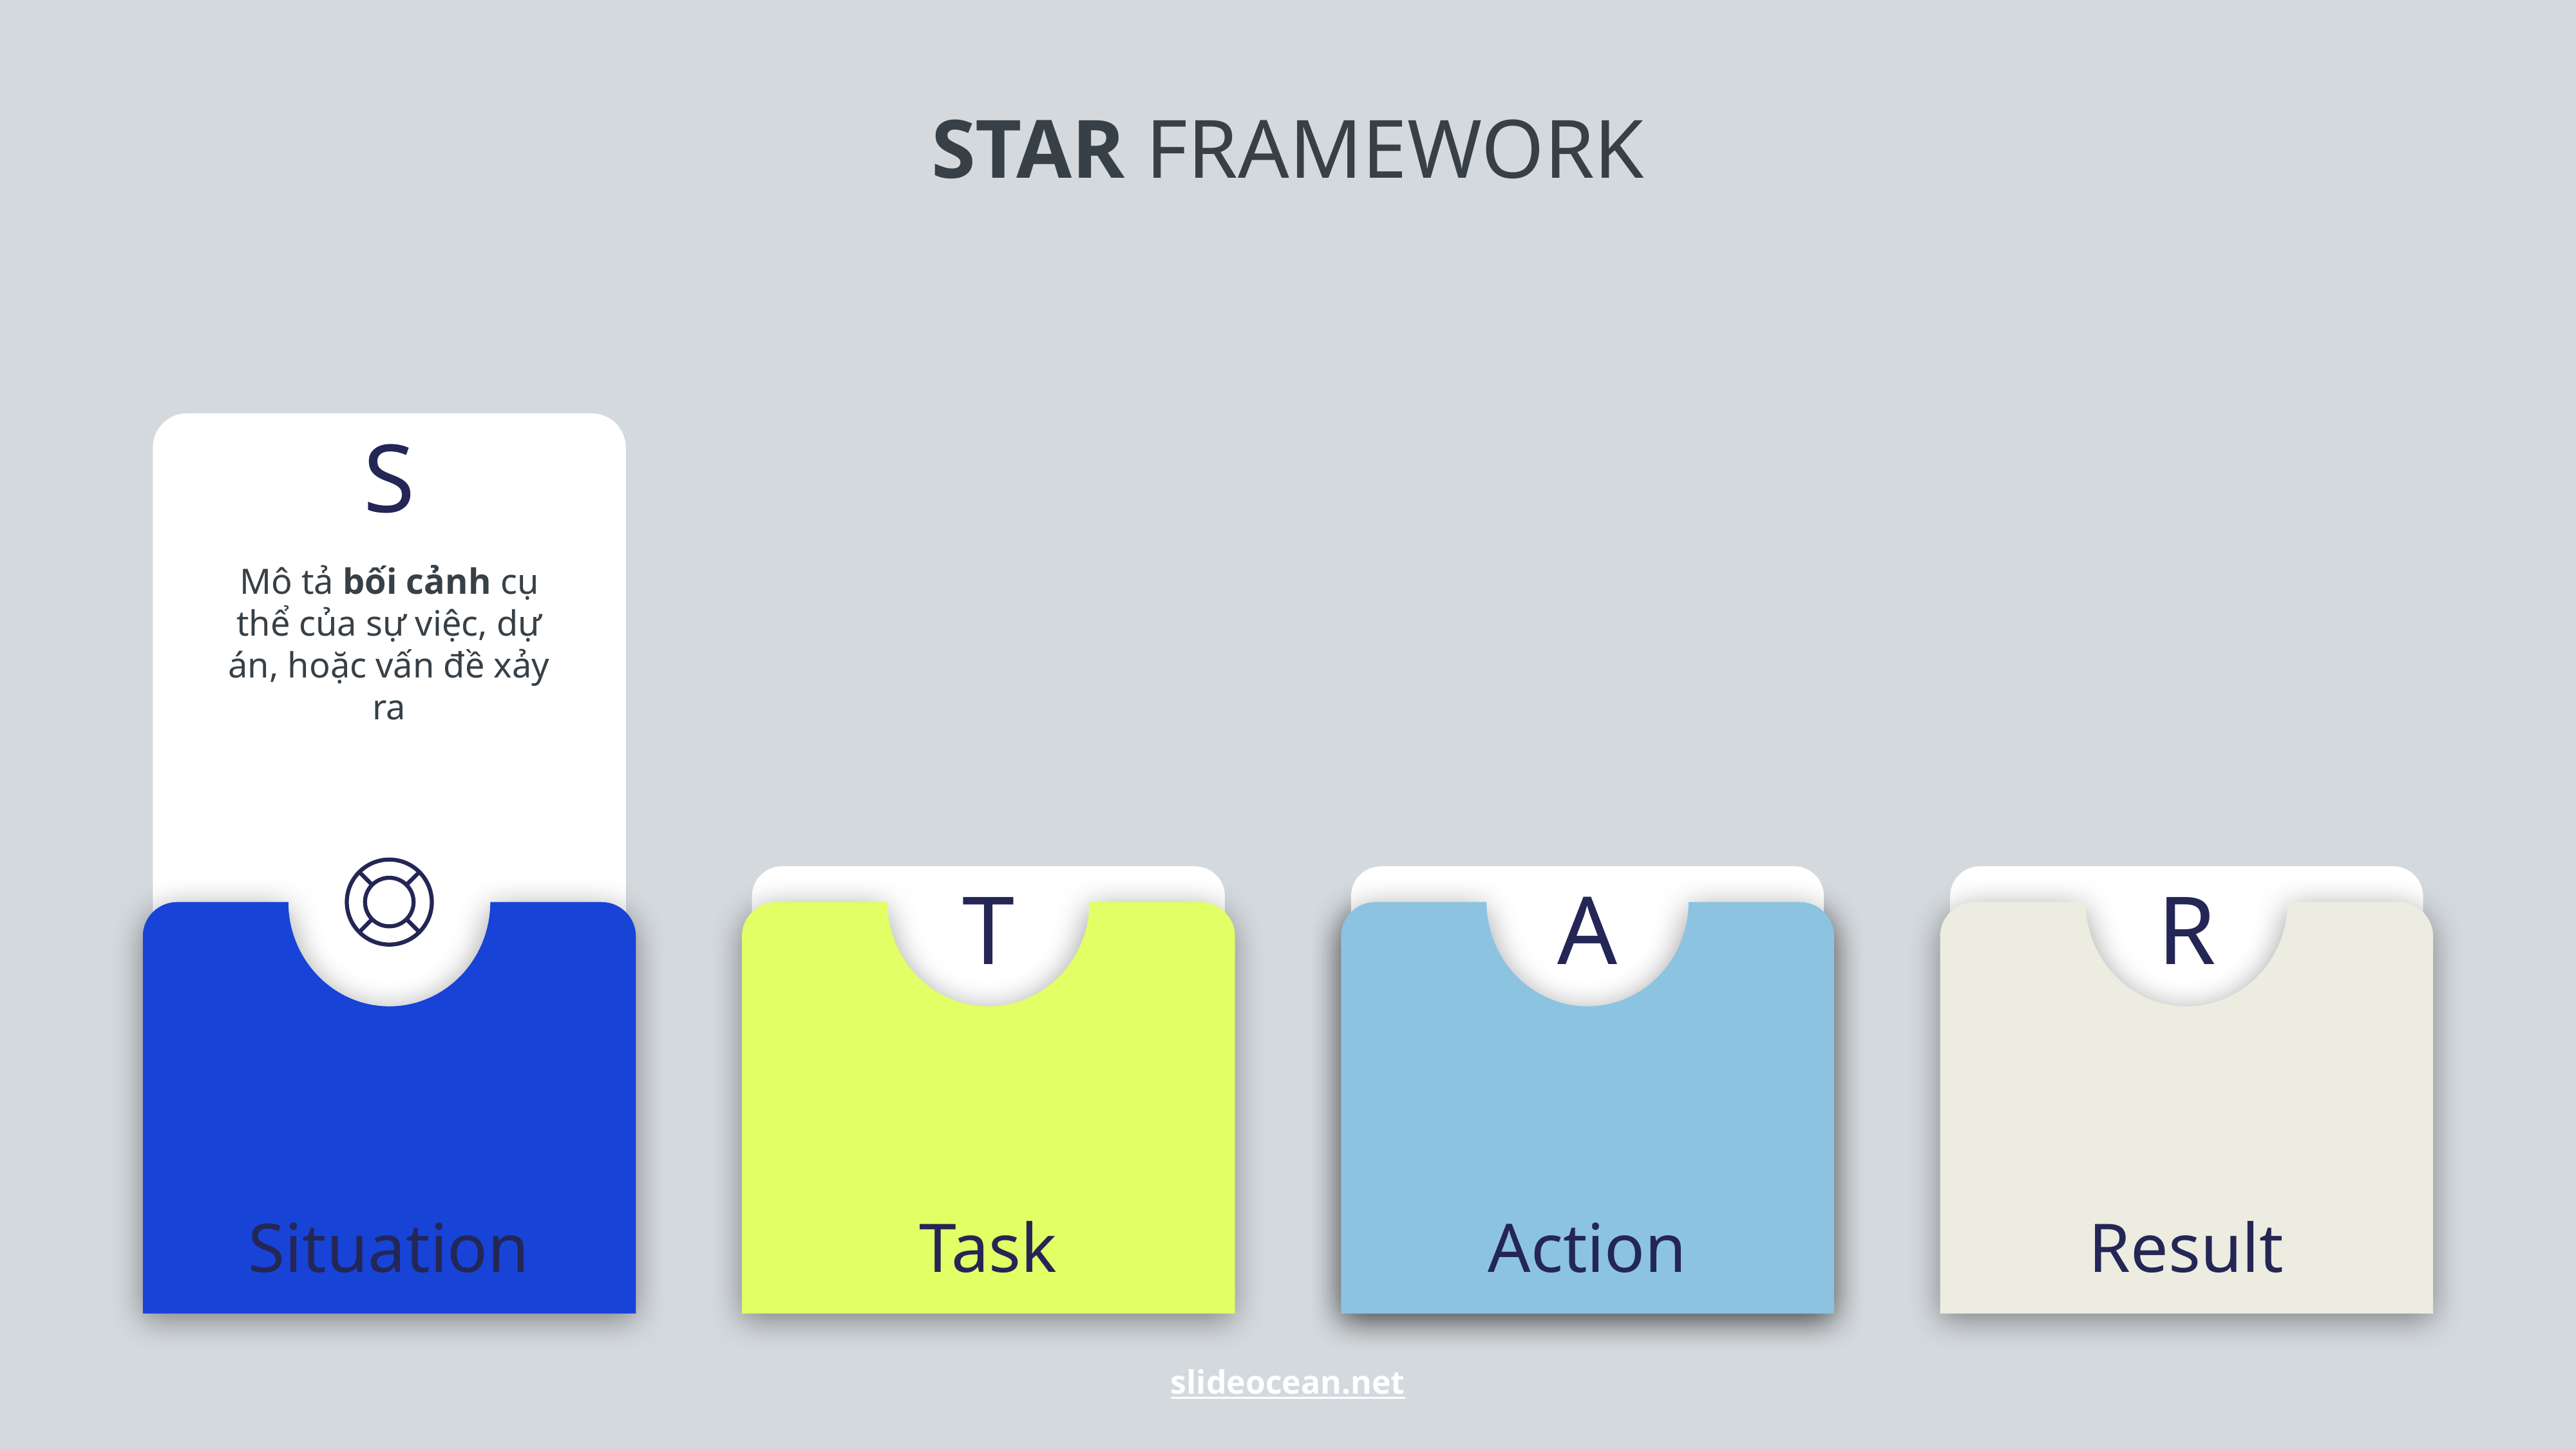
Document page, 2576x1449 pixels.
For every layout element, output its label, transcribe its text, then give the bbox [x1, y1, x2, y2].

text_box [142, 901, 637, 1314]
text_box [1340, 901, 1835, 1314]
text_box Mô tả bối cảnh cụ thể của sự việc, dự án, hoặc vấn đề xảy ra [209, 554, 570, 732]
text_box S [285, 413, 494, 536]
text_box Task [752, 1200, 1225, 1291]
text_box [345, 857, 434, 947]
text_box [1939, 901, 2434, 1314]
text_box Action [1350, 1200, 1824, 1291]
text_box [741, 901, 1236, 1314]
text_box A [1483, 865, 1692, 988]
text_box [1692, 866, 1825, 895]
text_box R [2082, 865, 2291, 988]
text_box [1093, 866, 1226, 895]
text_box Situation [153, 1200, 626, 1291]
text_box T [884, 865, 1093, 988]
text_box STAR FRAMEWORK [922, 92, 1654, 199]
text_box Result [1950, 1200, 2423, 1291]
text_box [2291, 866, 2424, 895]
text_box [1949, 866, 2082, 895]
text_box [751, 866, 884, 895]
text_box [152, 412, 627, 989]
text_box [1350, 866, 1483, 895]
